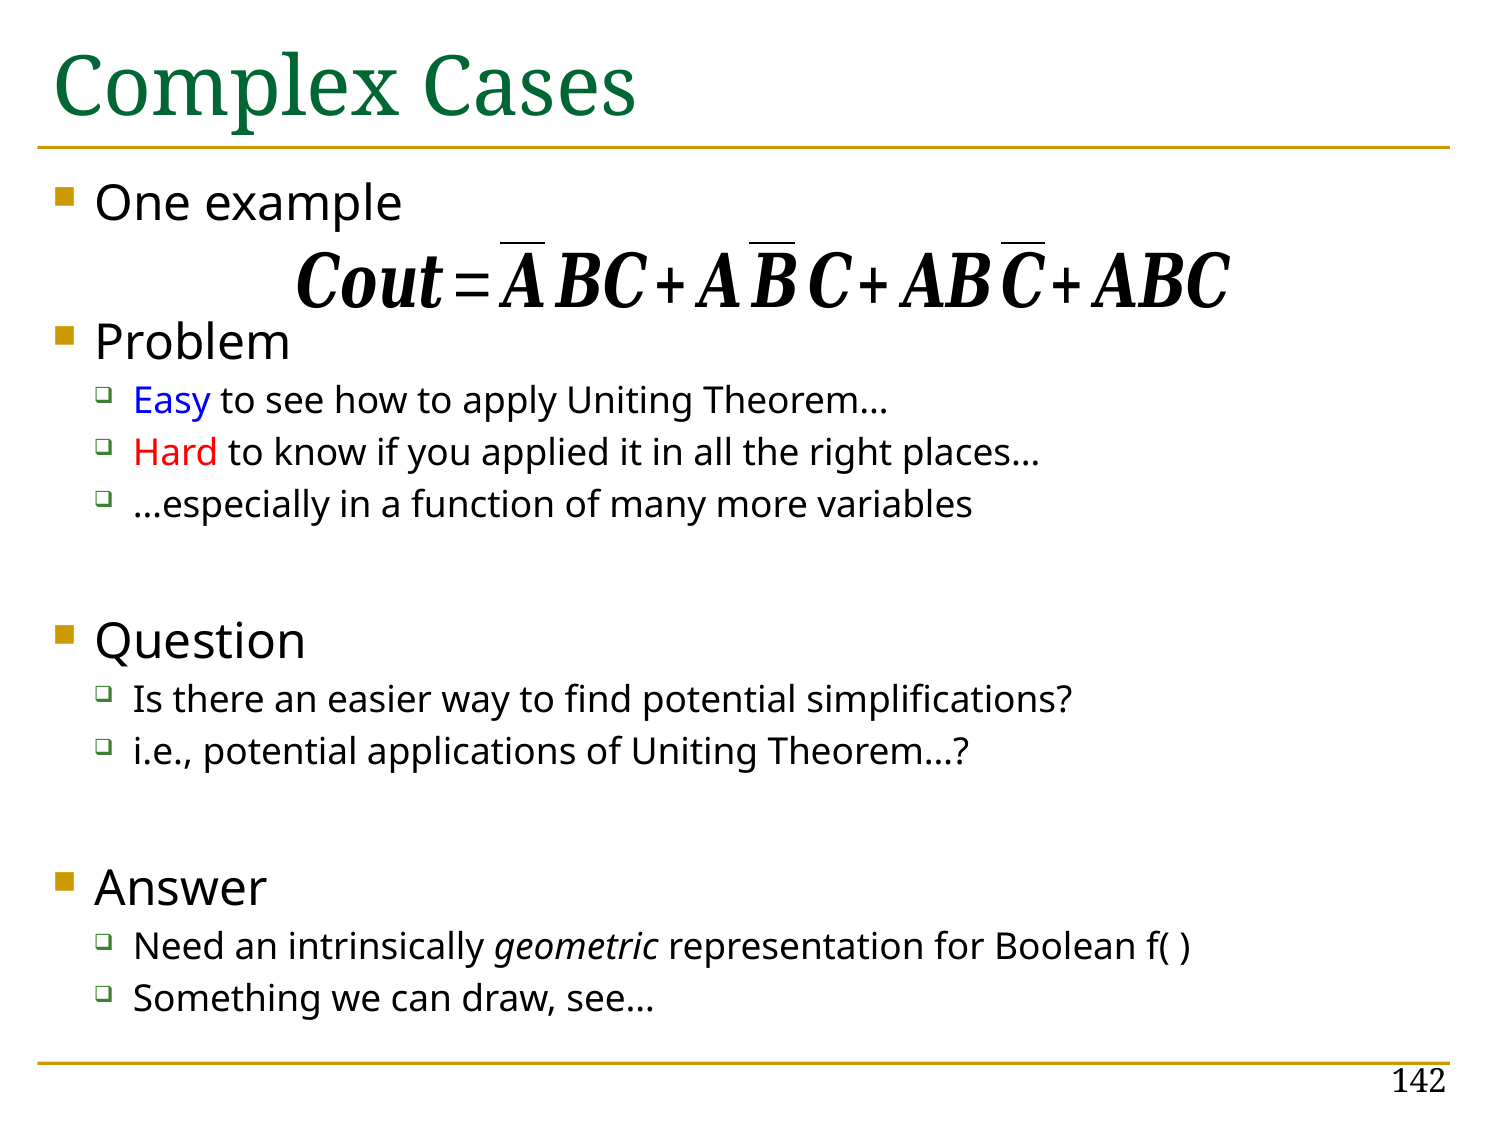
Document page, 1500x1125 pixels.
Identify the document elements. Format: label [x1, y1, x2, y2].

slide_number [1111, 1036, 1462, 1112]
list [37, 163, 1450, 1016]
title [37, 24, 1450, 163]
